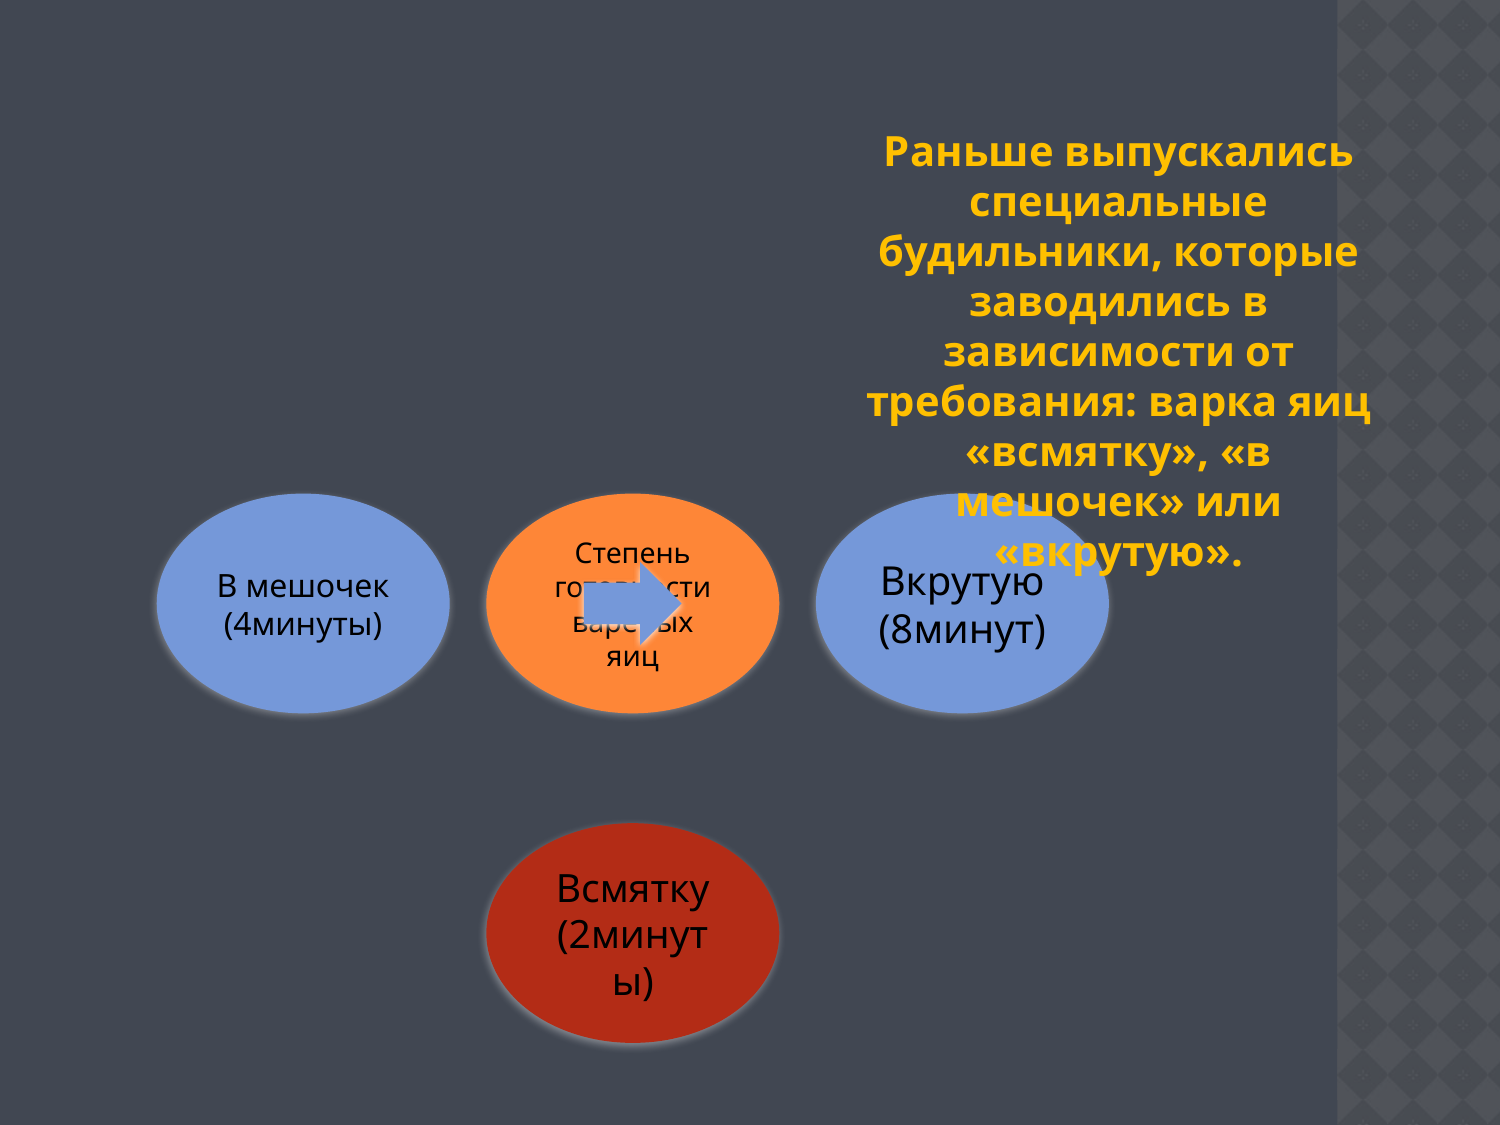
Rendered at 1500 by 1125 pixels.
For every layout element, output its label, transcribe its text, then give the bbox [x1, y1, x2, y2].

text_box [46, 163, 1220, 1044]
text_box Раньше выпускались специальные будильники, которые заводились в зависимости от требования: варка яиц «всмятку», «в мешочек» или «вкрутую». [831, 117, 1407, 583]
